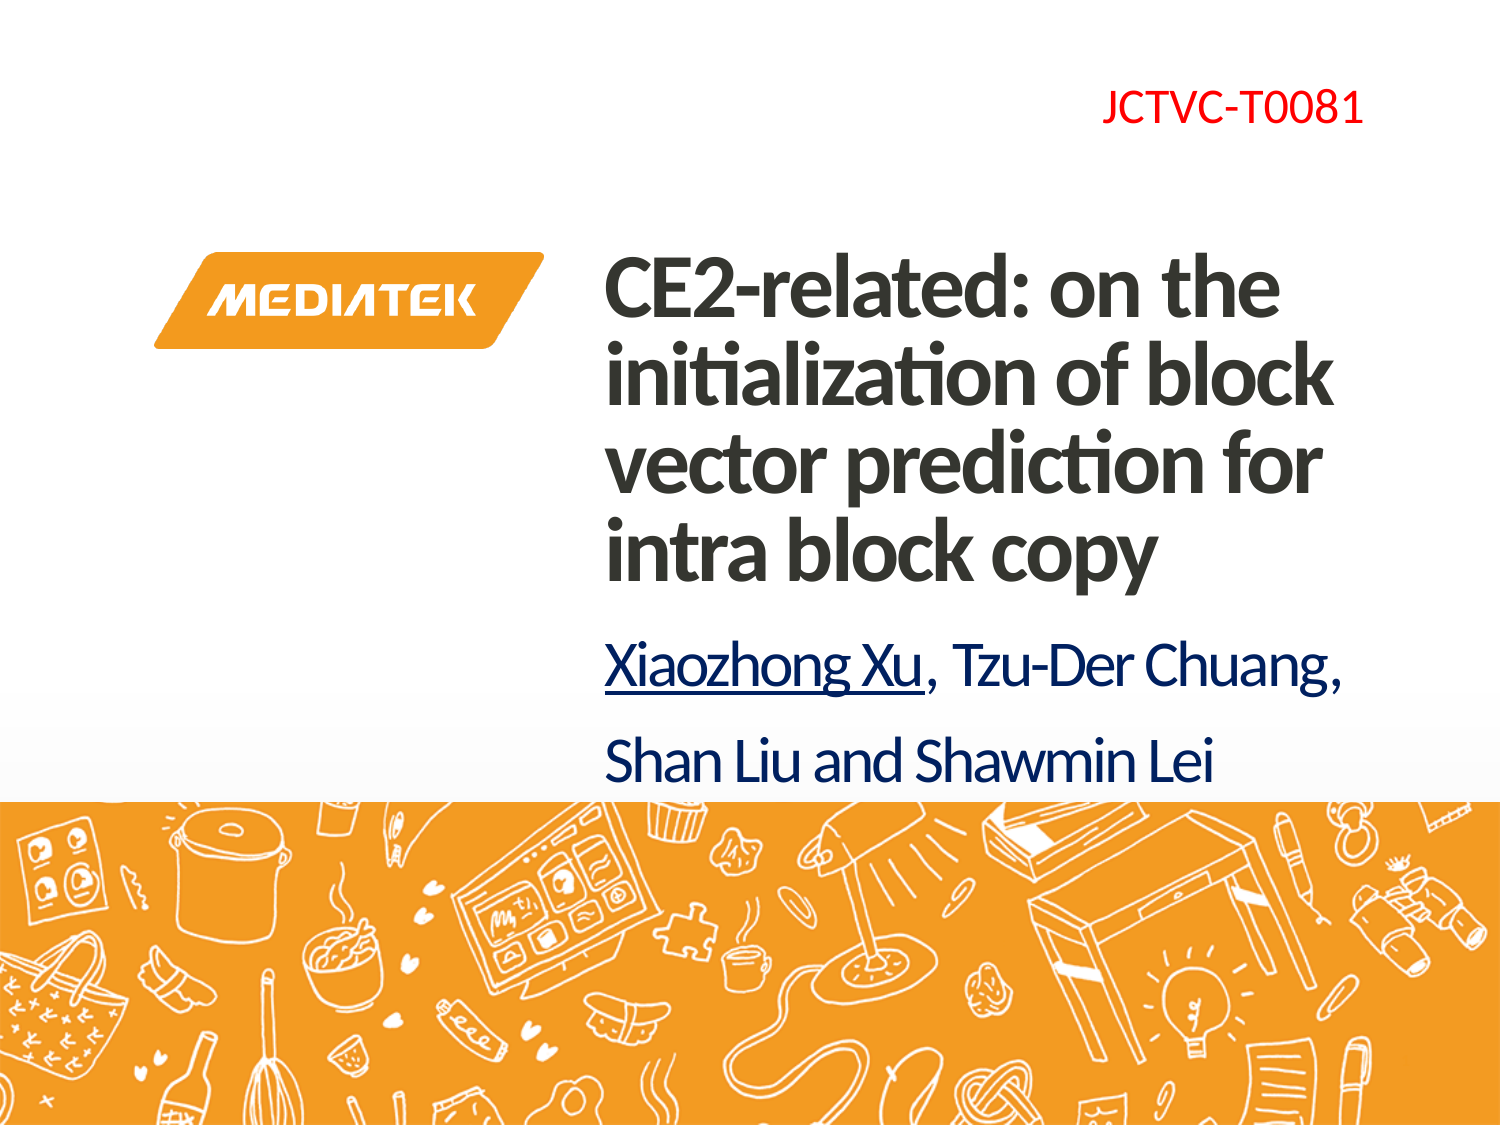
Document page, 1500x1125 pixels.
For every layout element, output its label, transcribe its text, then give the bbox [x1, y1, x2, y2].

title CE2-related: on the initialization of block vector prediction for intra block copy [589, 239, 1425, 629]
text_box JCTVC-T0081 [1087, 66, 1425, 142]
subtitle Xiaozhong Xu, Tzu-Der Chuang, Shan Liu and Shawmin Lei [589, 629, 1425, 803]
slide_number 1 [1251, 1029, 1425, 1090]
picture [0, 802, 1500, 1125]
picture [154, 252, 544, 349]
